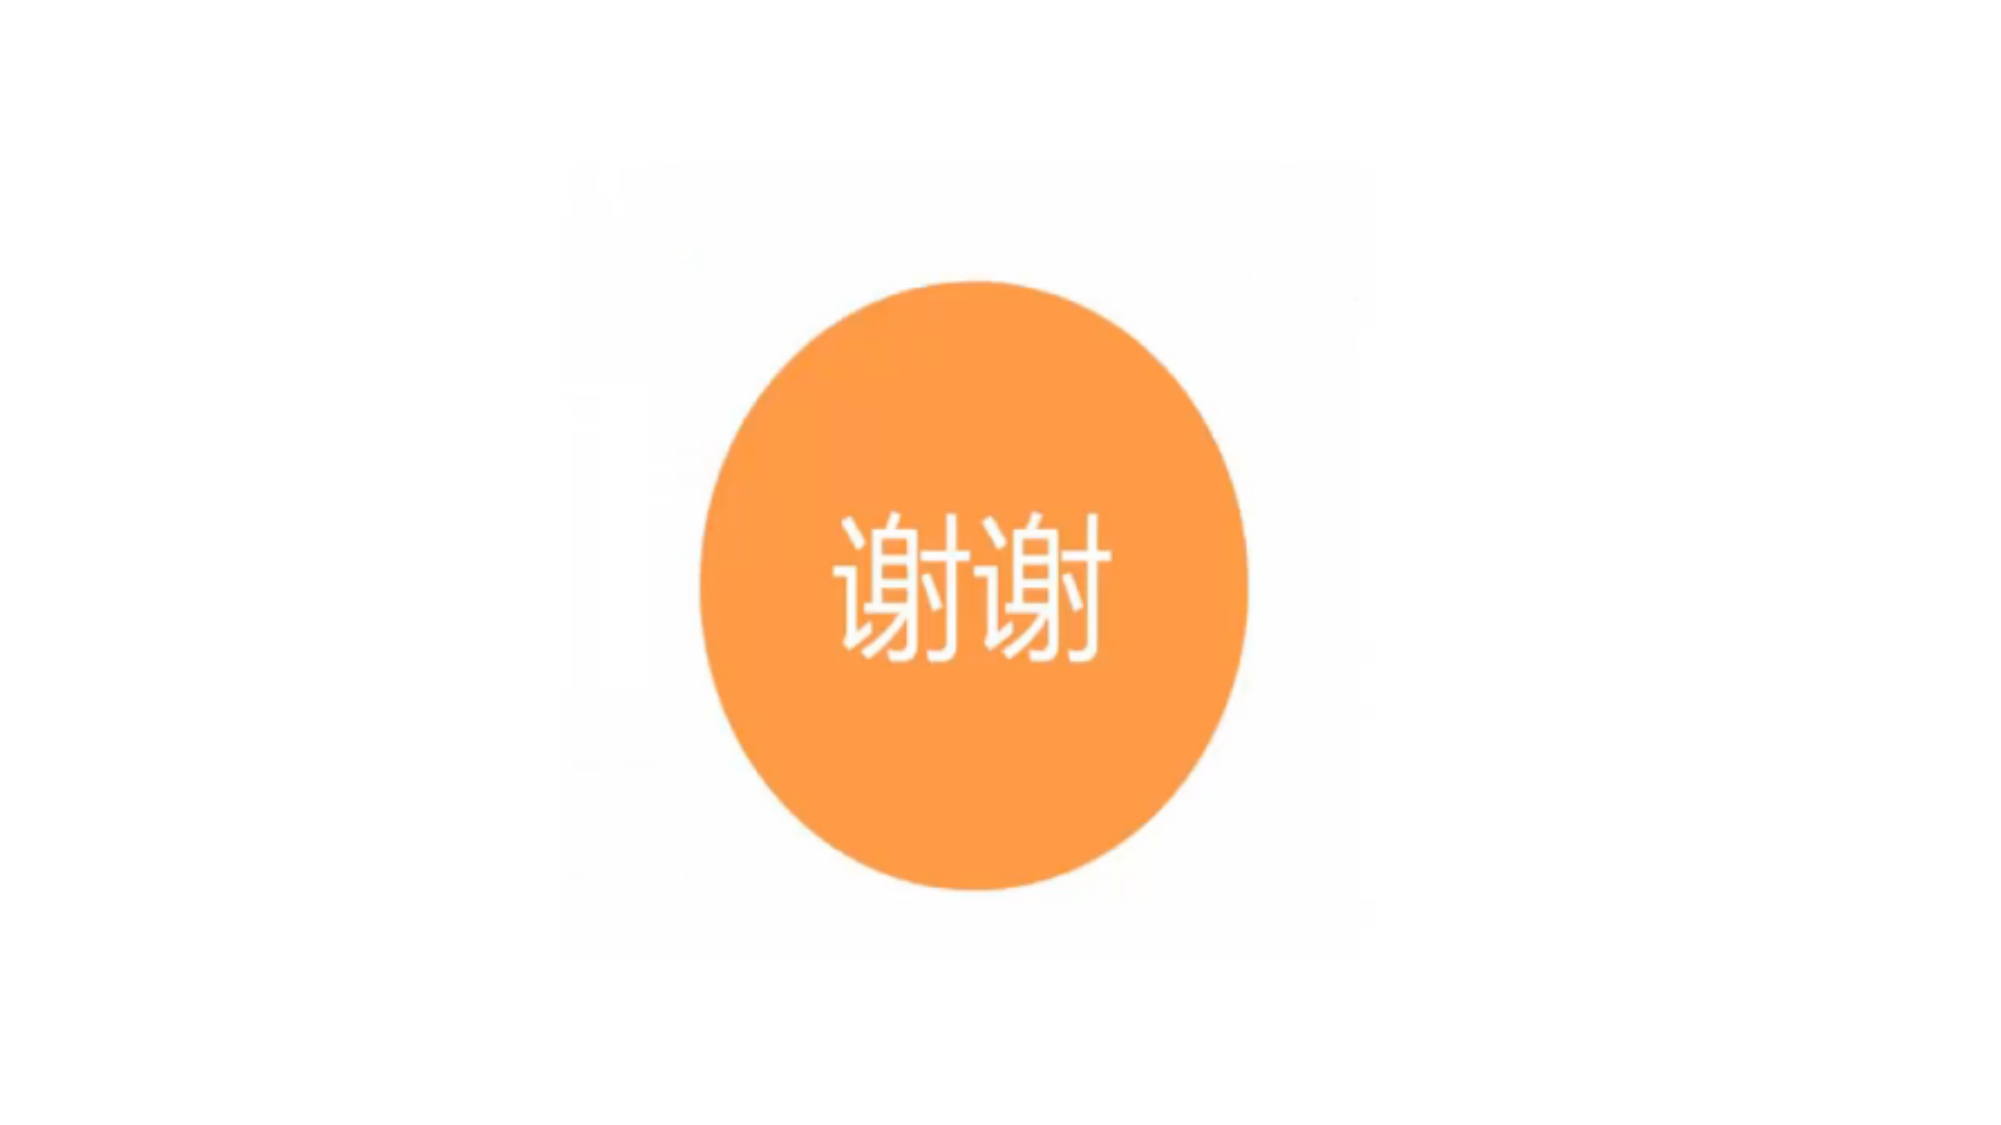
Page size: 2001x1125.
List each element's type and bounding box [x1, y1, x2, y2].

picture [558, 163, 1377, 962]
